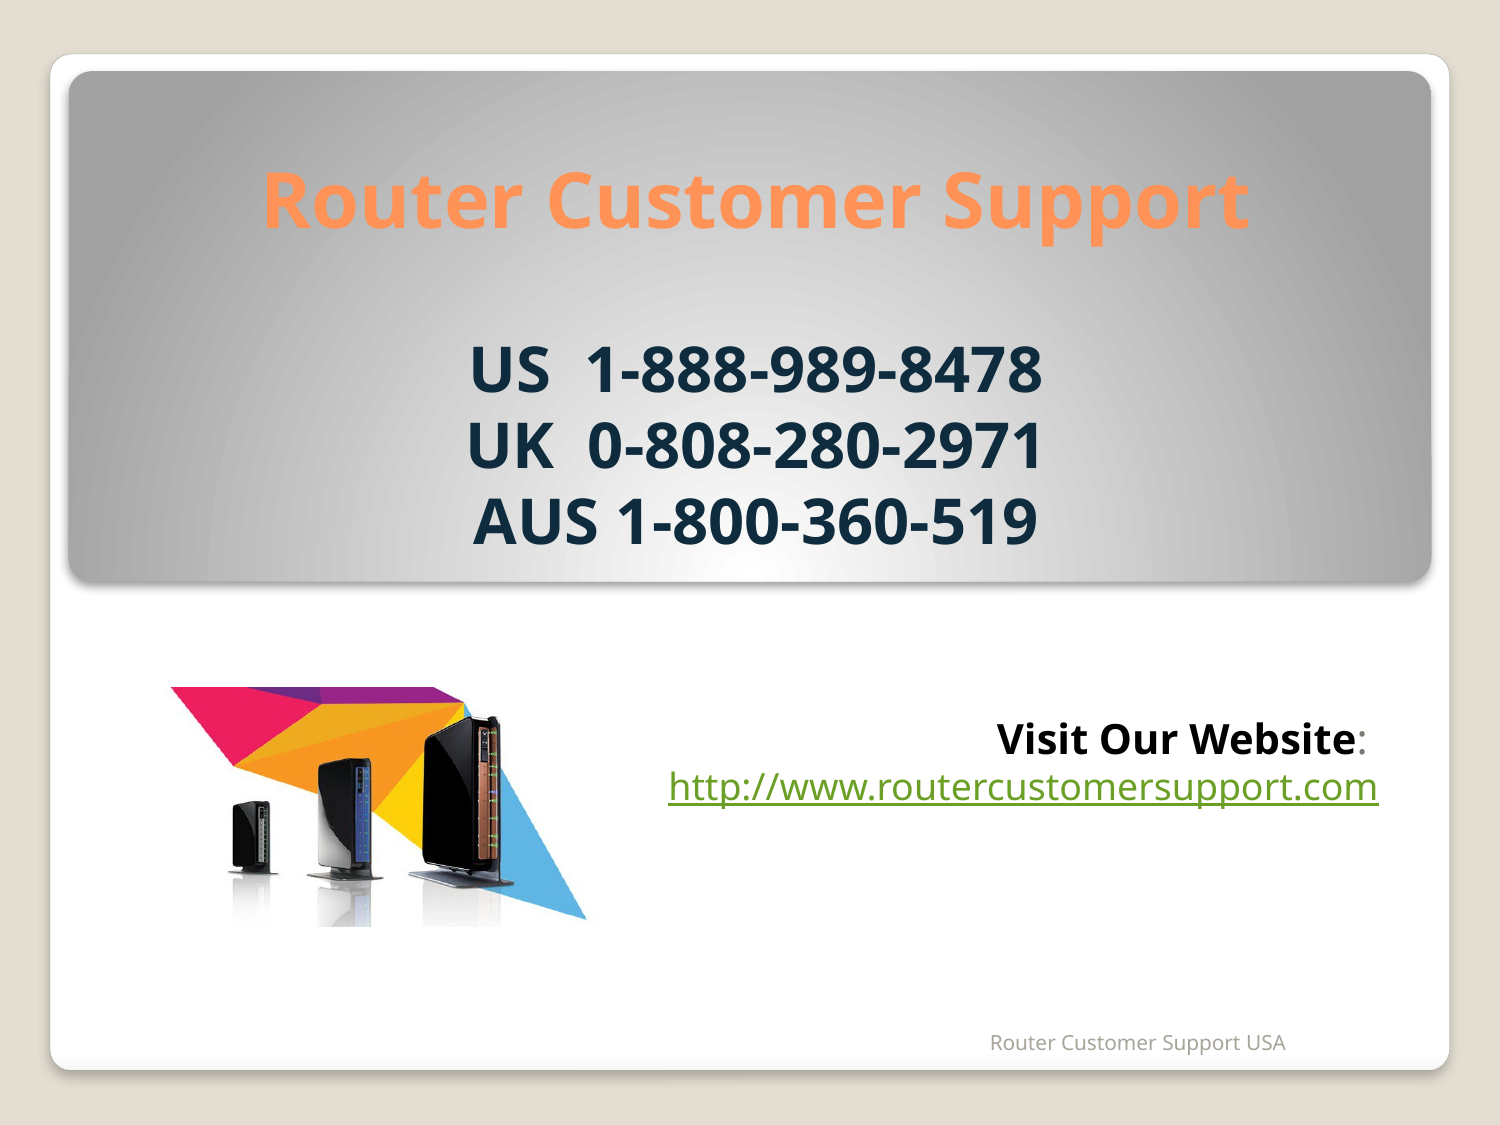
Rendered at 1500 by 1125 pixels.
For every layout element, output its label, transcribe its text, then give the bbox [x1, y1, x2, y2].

title Router Customer Support US 1-888-989-8478 UK 0-808-280-2971 AUS 1-800-360-519 [87, 137, 1425, 650]
footer Router Customer Support USA [975, 1002, 1370, 1063]
picture [149, 687, 613, 927]
subtitle Visit Our Website: http://www.routercustomersupport.com [118, 662, 1394, 938]
